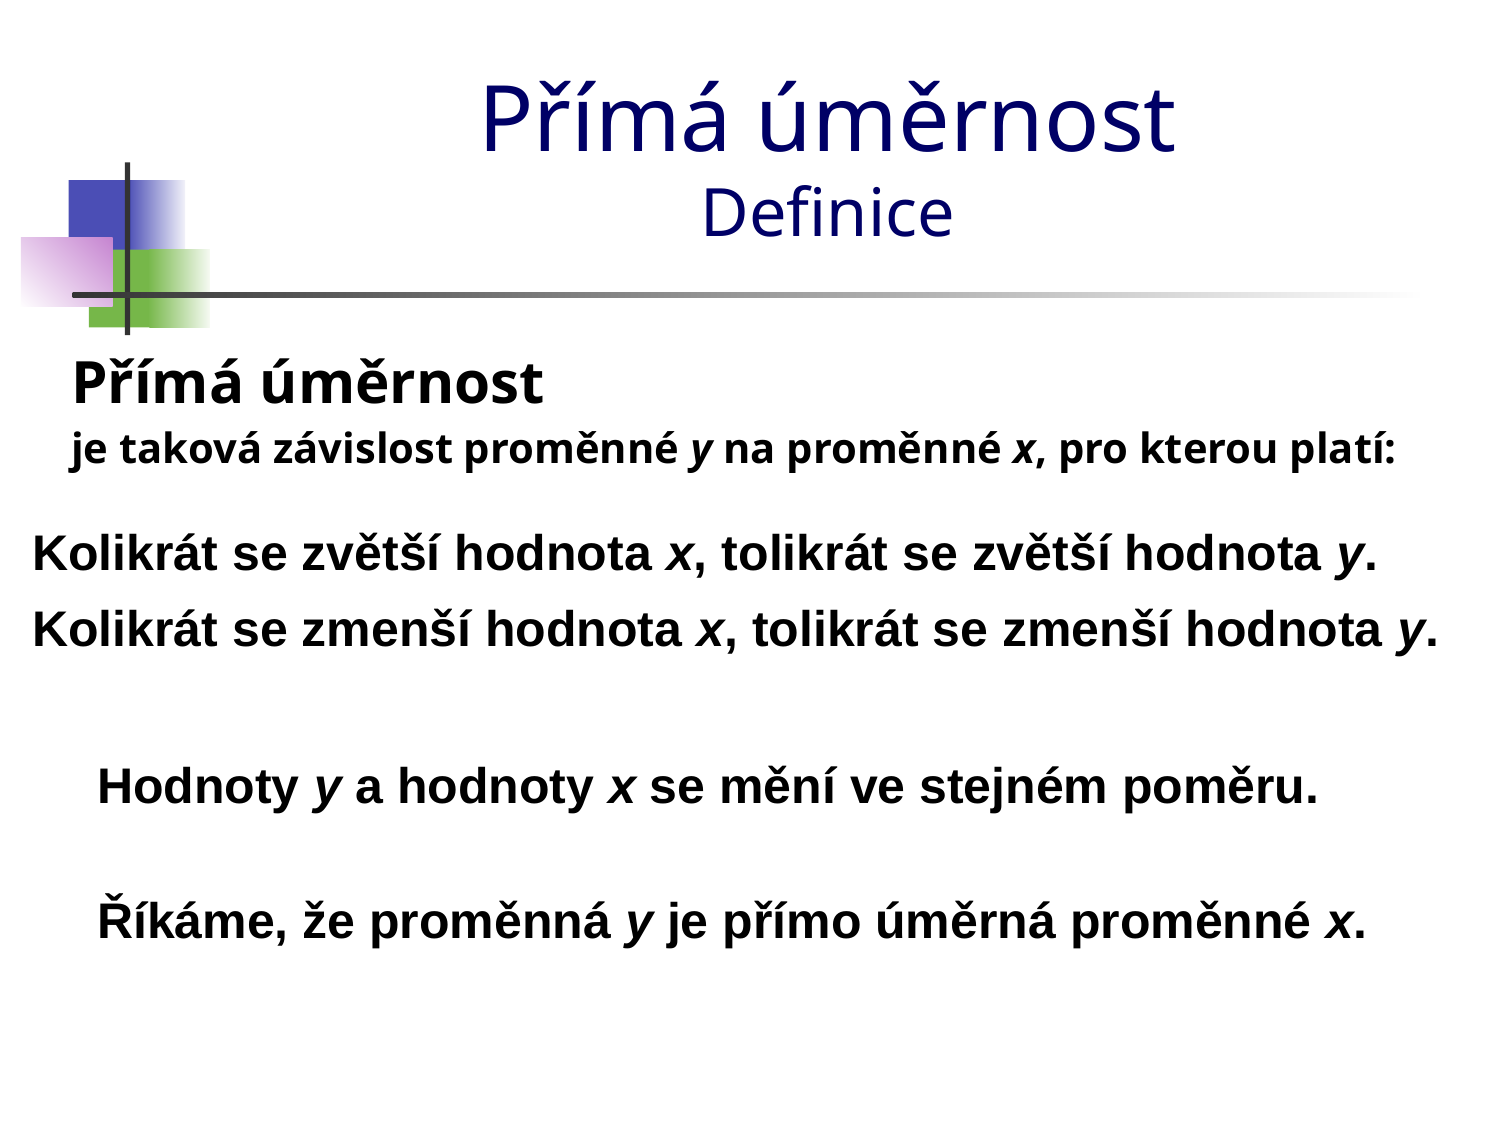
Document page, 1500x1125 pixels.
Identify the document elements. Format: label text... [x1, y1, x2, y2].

title Přímá úměrnost Definice [188, 34, 1468, 276]
text_box Kolikrát se zvětší hodnota x, tolikrát se zvětší hodnota y. [17, 513, 1434, 588]
list Přímá úměrnost [41, 337, 609, 414]
text_box Hodnoty y a hodnoty x se mění ve stejném poměru. [82, 745, 1418, 821]
text_box je taková závislost proměnné y na proměnné x, pro kterou platí: [41, 414, 1459, 480]
text_box Říkáme, že proměnná y je přímo úměrná proměnné x. [82, 881, 1418, 957]
text_box Kolikrát se zmenší hodnota x, tolikrát se zmenší hodnota y. [17, 589, 1483, 664]
